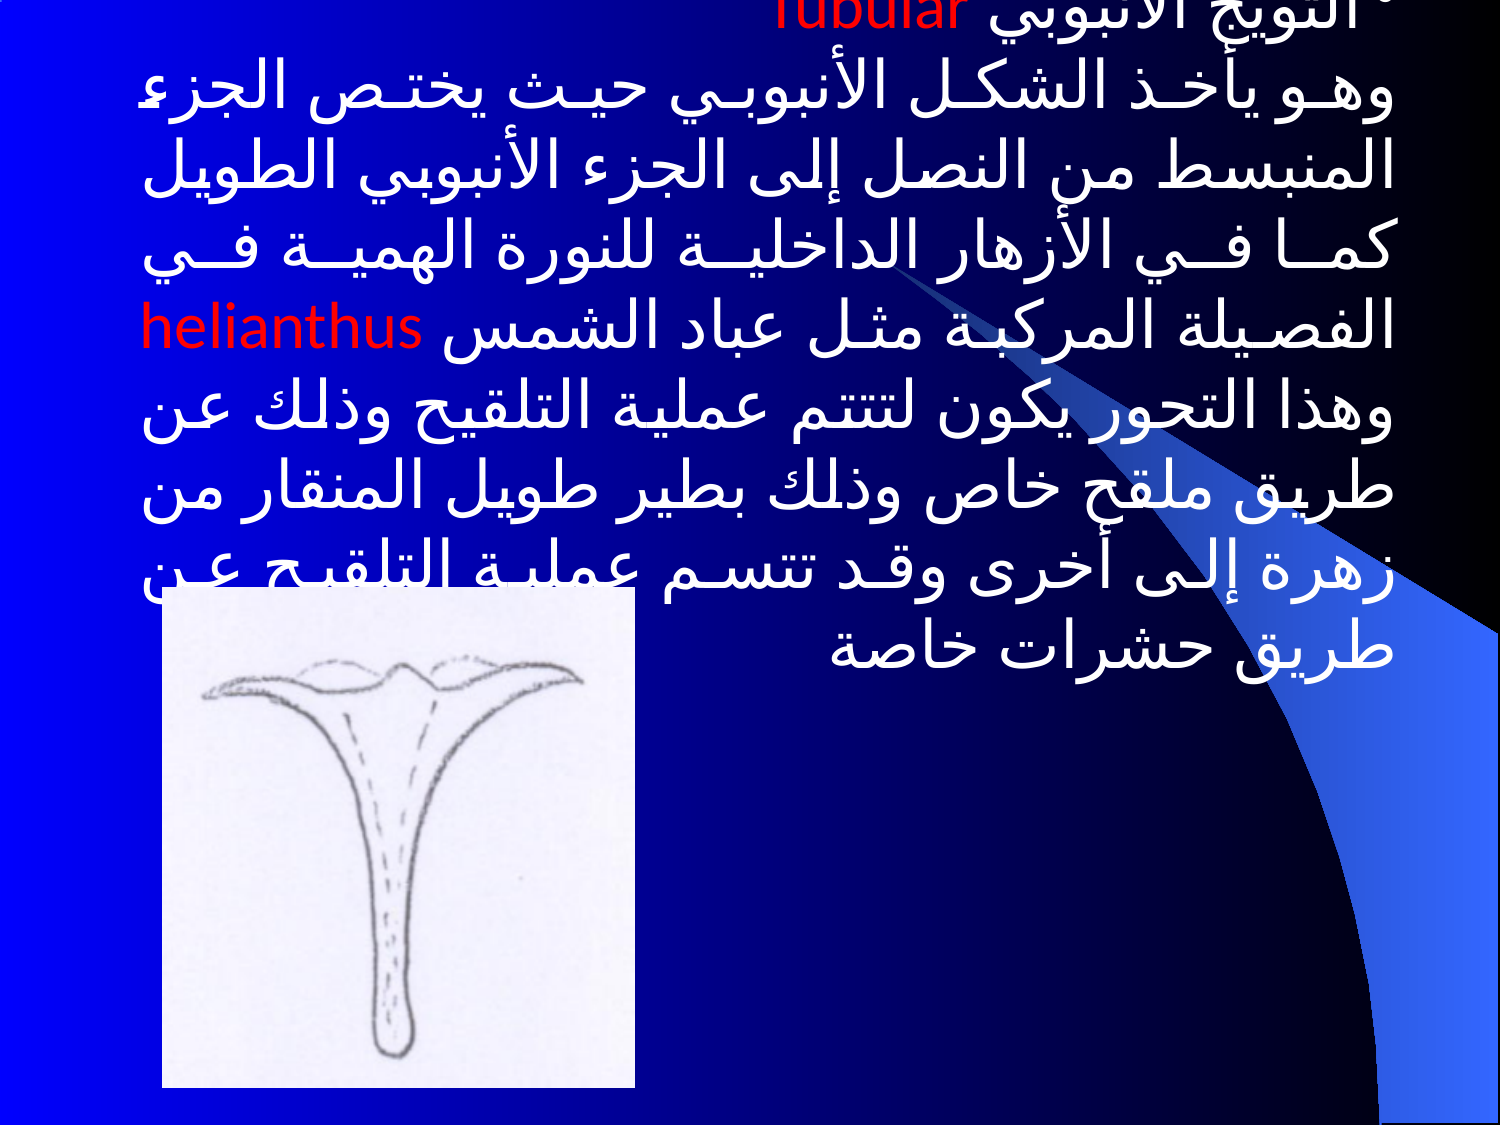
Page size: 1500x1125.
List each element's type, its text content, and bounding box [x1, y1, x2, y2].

text_box التويج الأنبوبي Tubular وهو يأخذ الشكل الأنبوبي حيث يختص الجزء المنبسط من النصل إلى الجزء الأنبوبي الطويل كما في الأزهار الداخلية للنورة الهمية في الفصيلة المركبة مثل عباد الشمس helianthus وهذا التحور يكون لتتتم عملية التلقيح وذلك عن طريق ملقح خاص وذلك بطير طويل المنقار من زهرة إلى أخرى وقد تتسم عملية التلقيح عن طريق حشرات خاصة [124, 0, 1413, 689]
picture [162, 587, 635, 1088]
